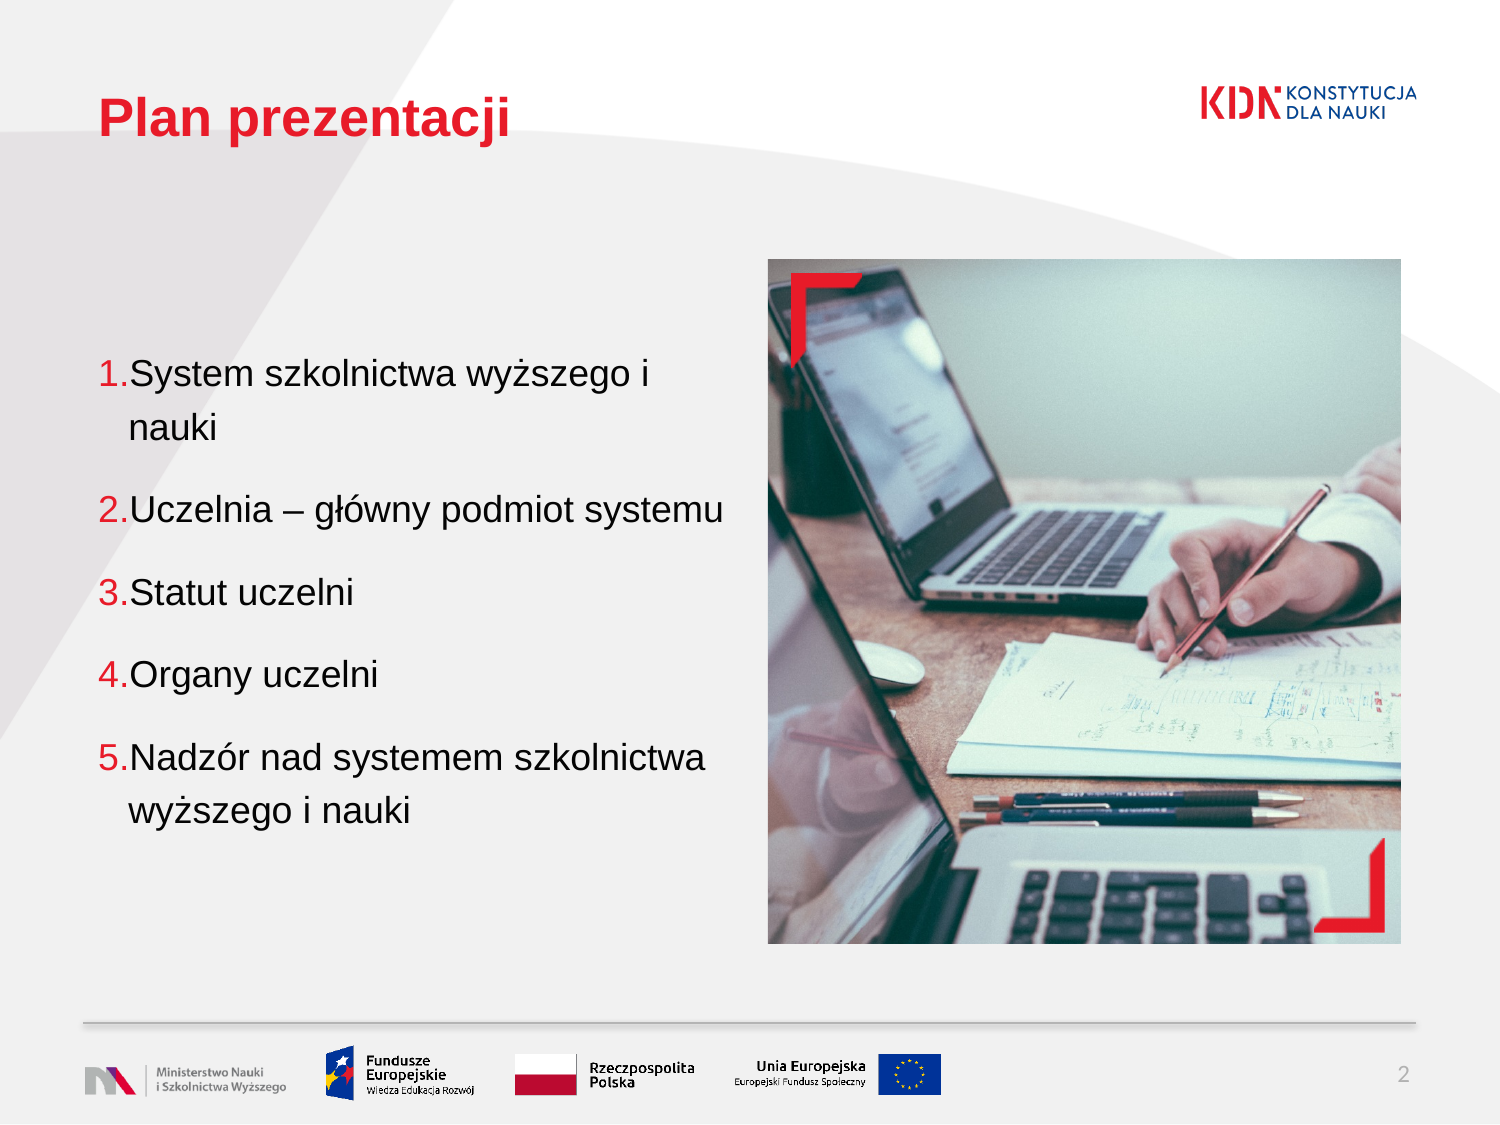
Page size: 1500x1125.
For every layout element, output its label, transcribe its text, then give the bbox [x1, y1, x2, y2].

picture [0, 0, 1500, 1125]
title Plan prezentacji [83, 74, 711, 259]
list System szkolnictwa wyższego i nauki Uczelnia – główny podmiot systemu Statut uczelni Organy uczelni Nadzór nad systemem szkolnictwa wyższego i nauki [83, 259, 741, 944]
slide_number 2 [1074, 1042, 1425, 1103]
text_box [790, 273, 1385, 933]
